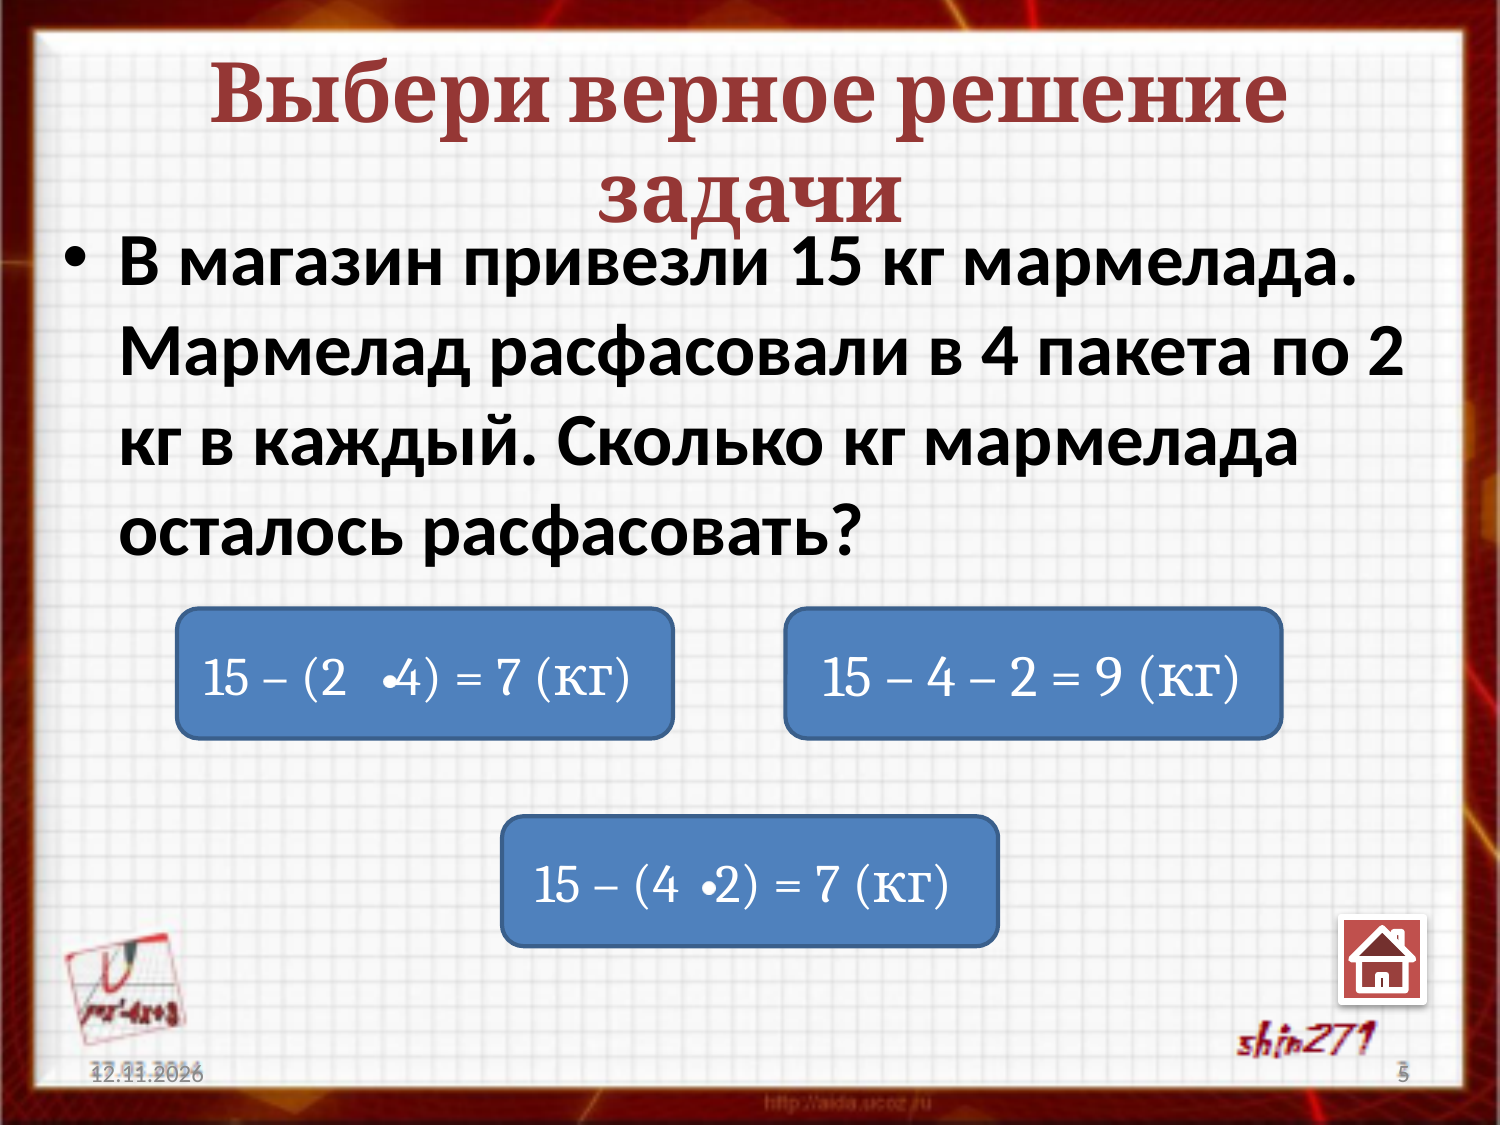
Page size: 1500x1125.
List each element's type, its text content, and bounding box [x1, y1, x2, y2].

text_box [1338, 914, 1427, 1005]
list В магазин привезли 15 кг мармелада. Мармелад расфасовали в 4 пакета по 2 кг в каждый. Сколько кг мармелада осталось расфасовать? [47, 203, 1453, 480]
picture [0, 0, 1500, 1125]
title Выбери верное решение задачи [75, 45, 1425, 203]
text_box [176, 608, 674, 739]
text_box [501, 815, 999, 947]
text_box 15 – 4 – 2 = 9 (кг) [783, 606, 1284, 741]
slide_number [75, 1042, 425, 1103]
slide_number 5 [1074, 1042, 1425, 1103]
